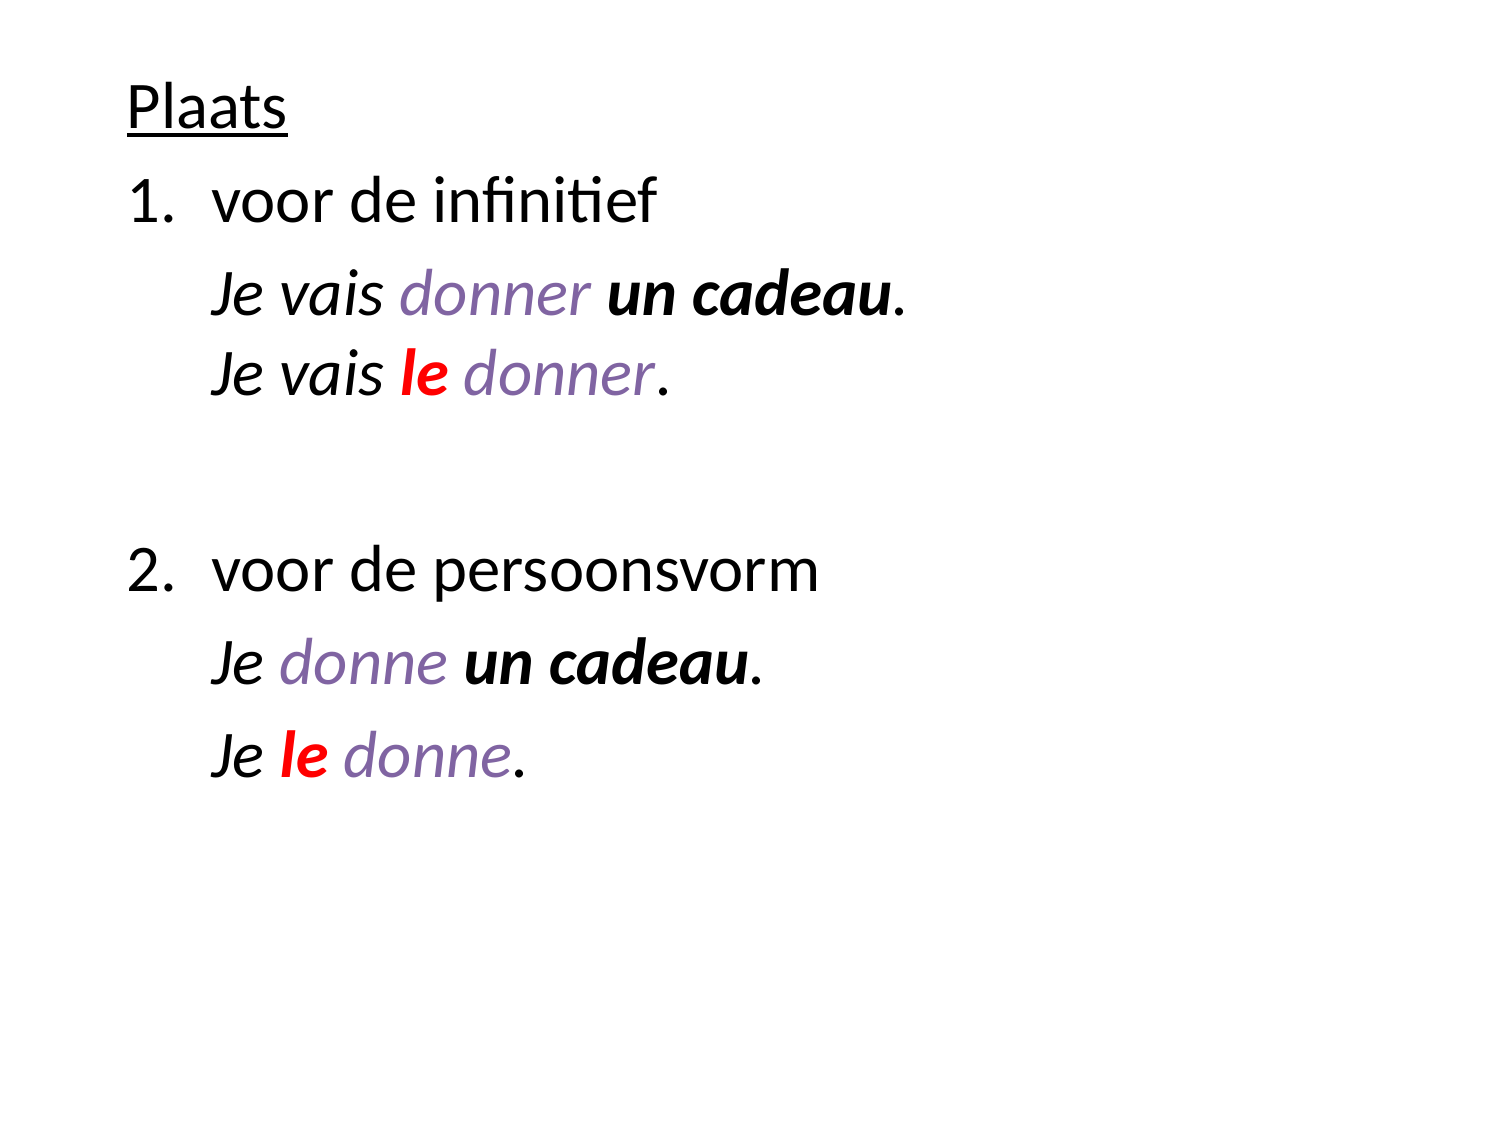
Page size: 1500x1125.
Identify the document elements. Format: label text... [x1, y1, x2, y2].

text_box Plaats voor de infinitief Je vais donner un cadeau. Je vais le donner. voor de persoonsvorm Je donne un cadeau. Je le donne. [112, 54, 1424, 988]
